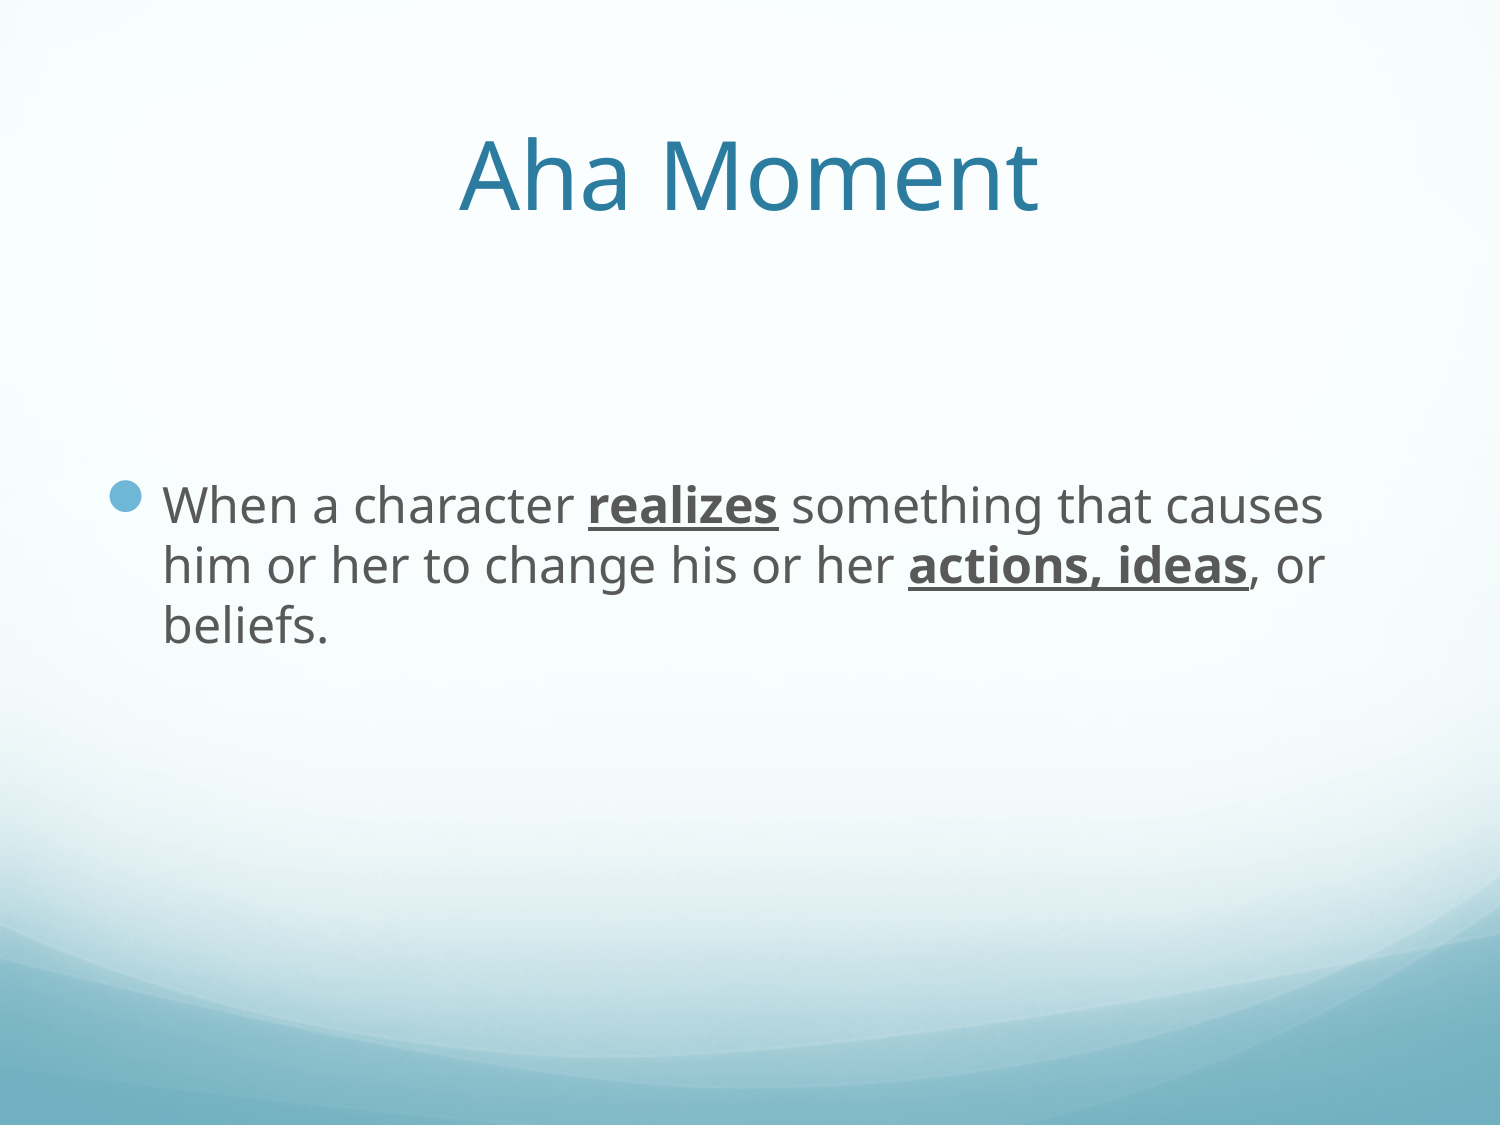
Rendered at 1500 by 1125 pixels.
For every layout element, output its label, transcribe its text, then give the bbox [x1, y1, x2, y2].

title Aha Moment [90, 17, 1410, 237]
list When a character realizes something that causes him or her to change his or her actions, ideas, or beliefs. [90, 262, 1410, 975]
